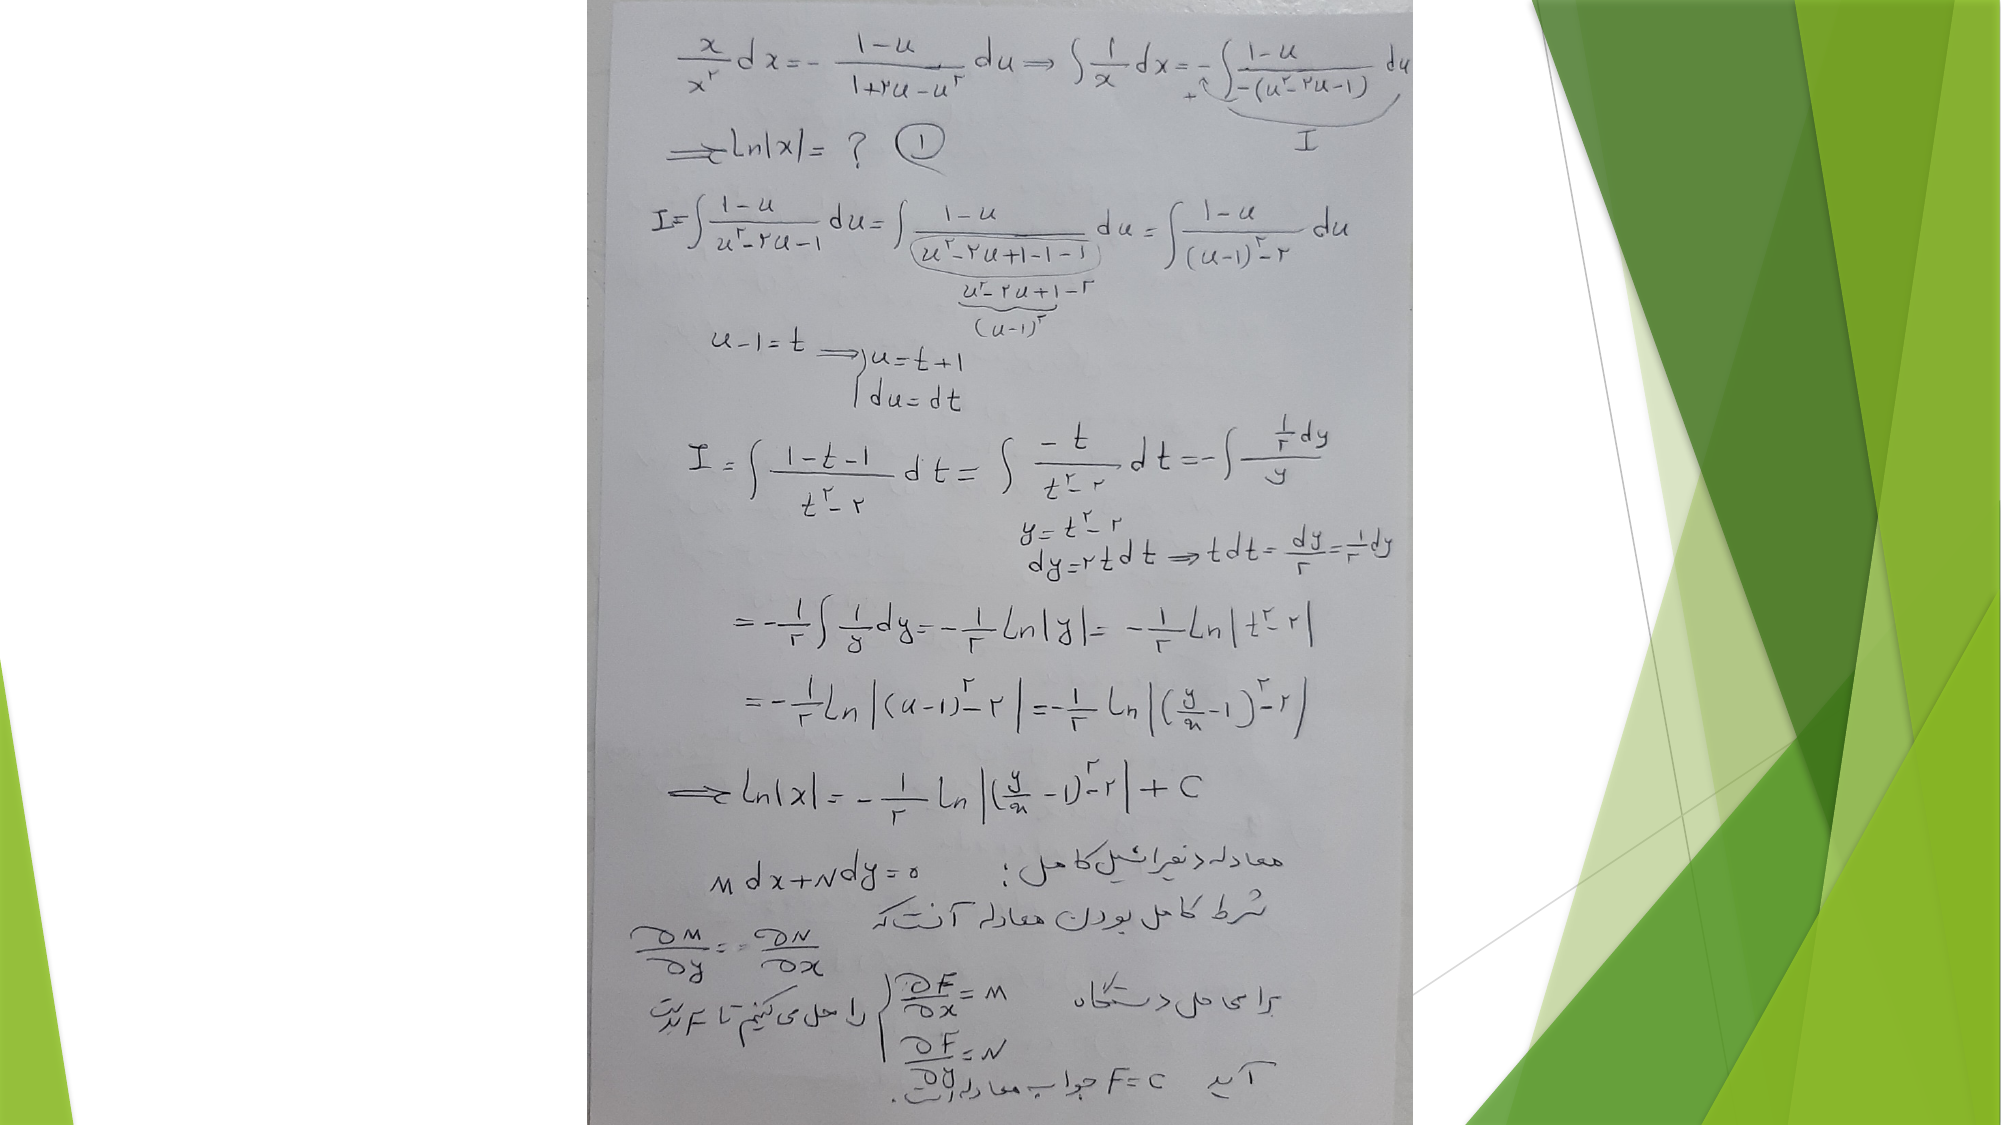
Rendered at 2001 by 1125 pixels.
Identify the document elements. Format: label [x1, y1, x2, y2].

picture [586, 0, 1414, 1125]
